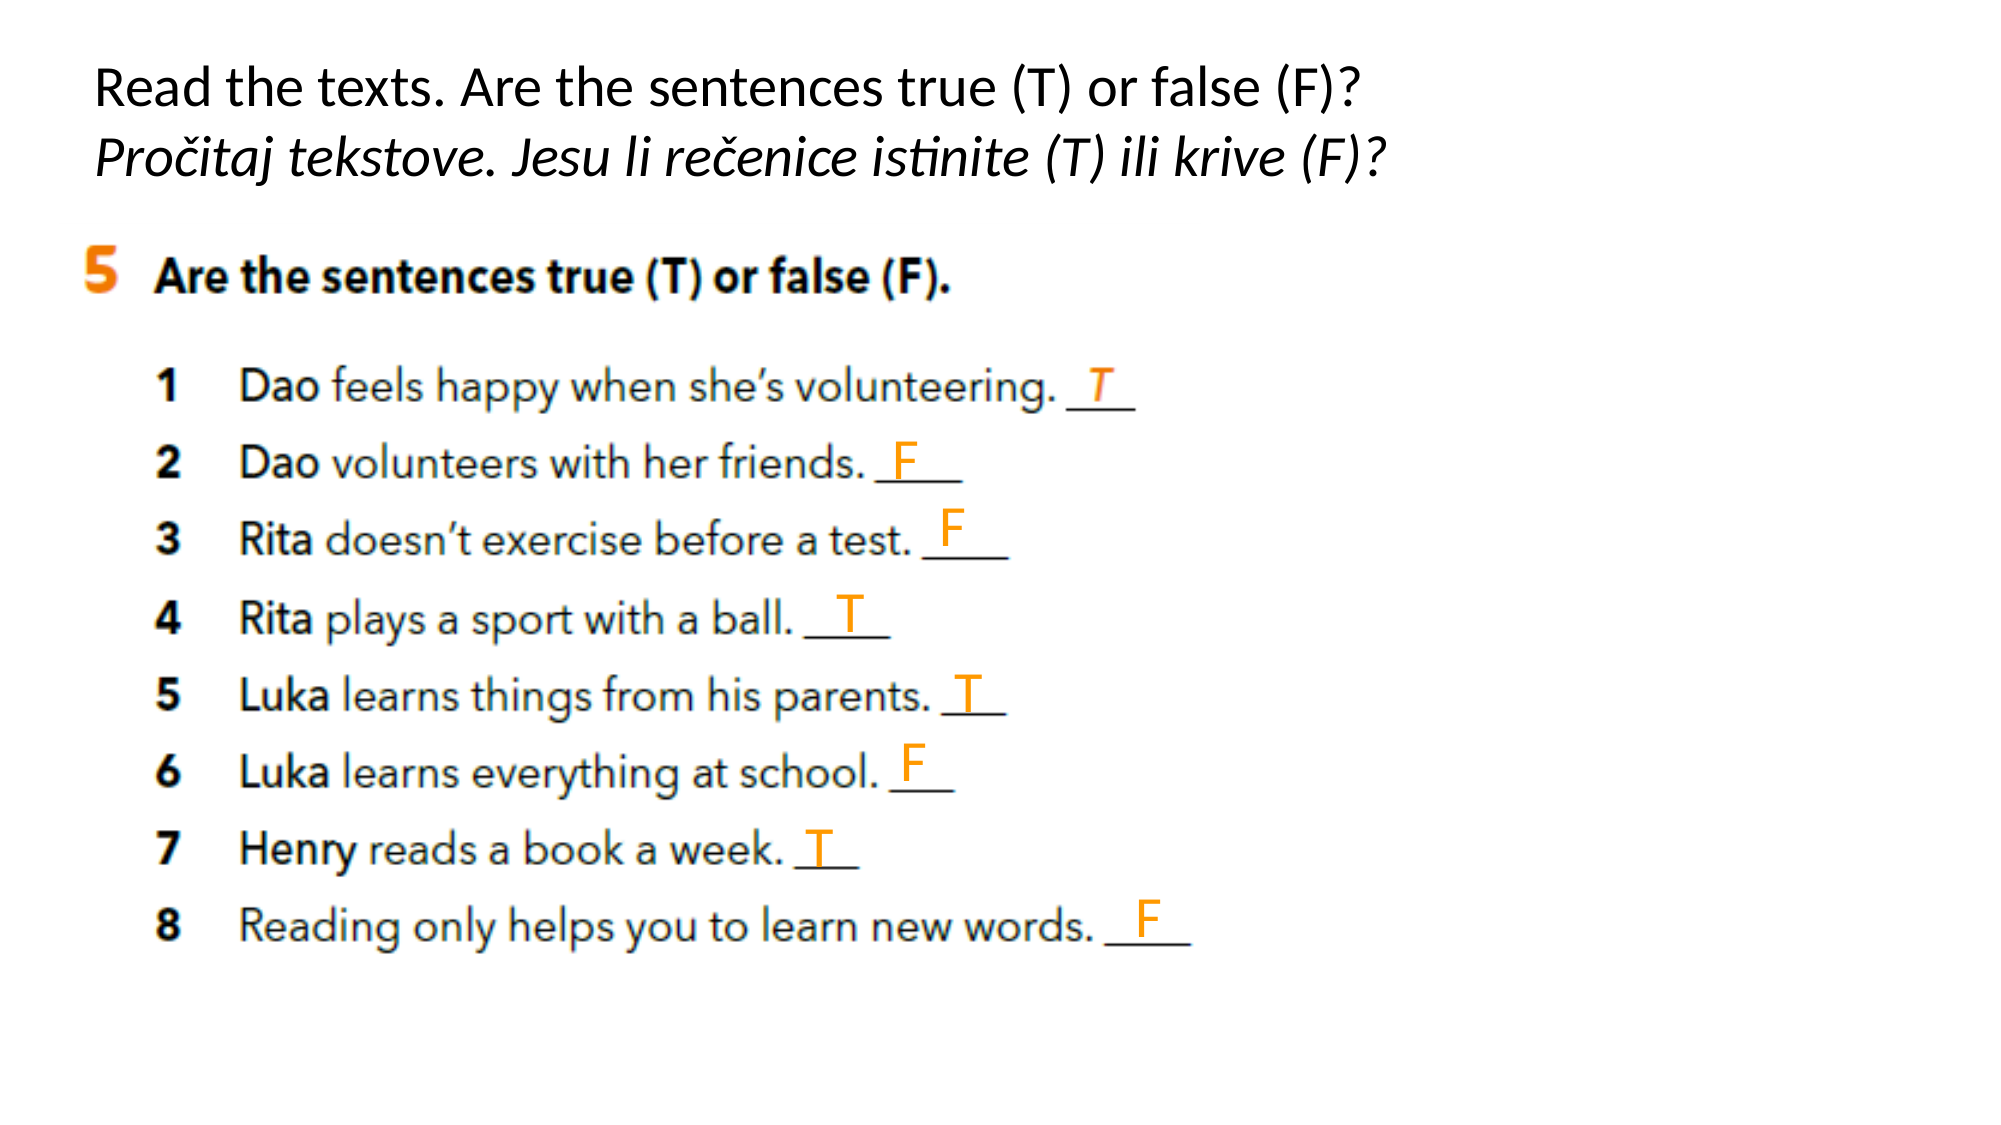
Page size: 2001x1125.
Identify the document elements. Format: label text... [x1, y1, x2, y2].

text_box Read the texts. Are the sentences true (T) or false (F)? Pročitaj tekstove. Jesu li rečenice istinite (T) ili krive (F)? [79, 41, 1771, 196]
picture [59, 222, 1201, 985]
